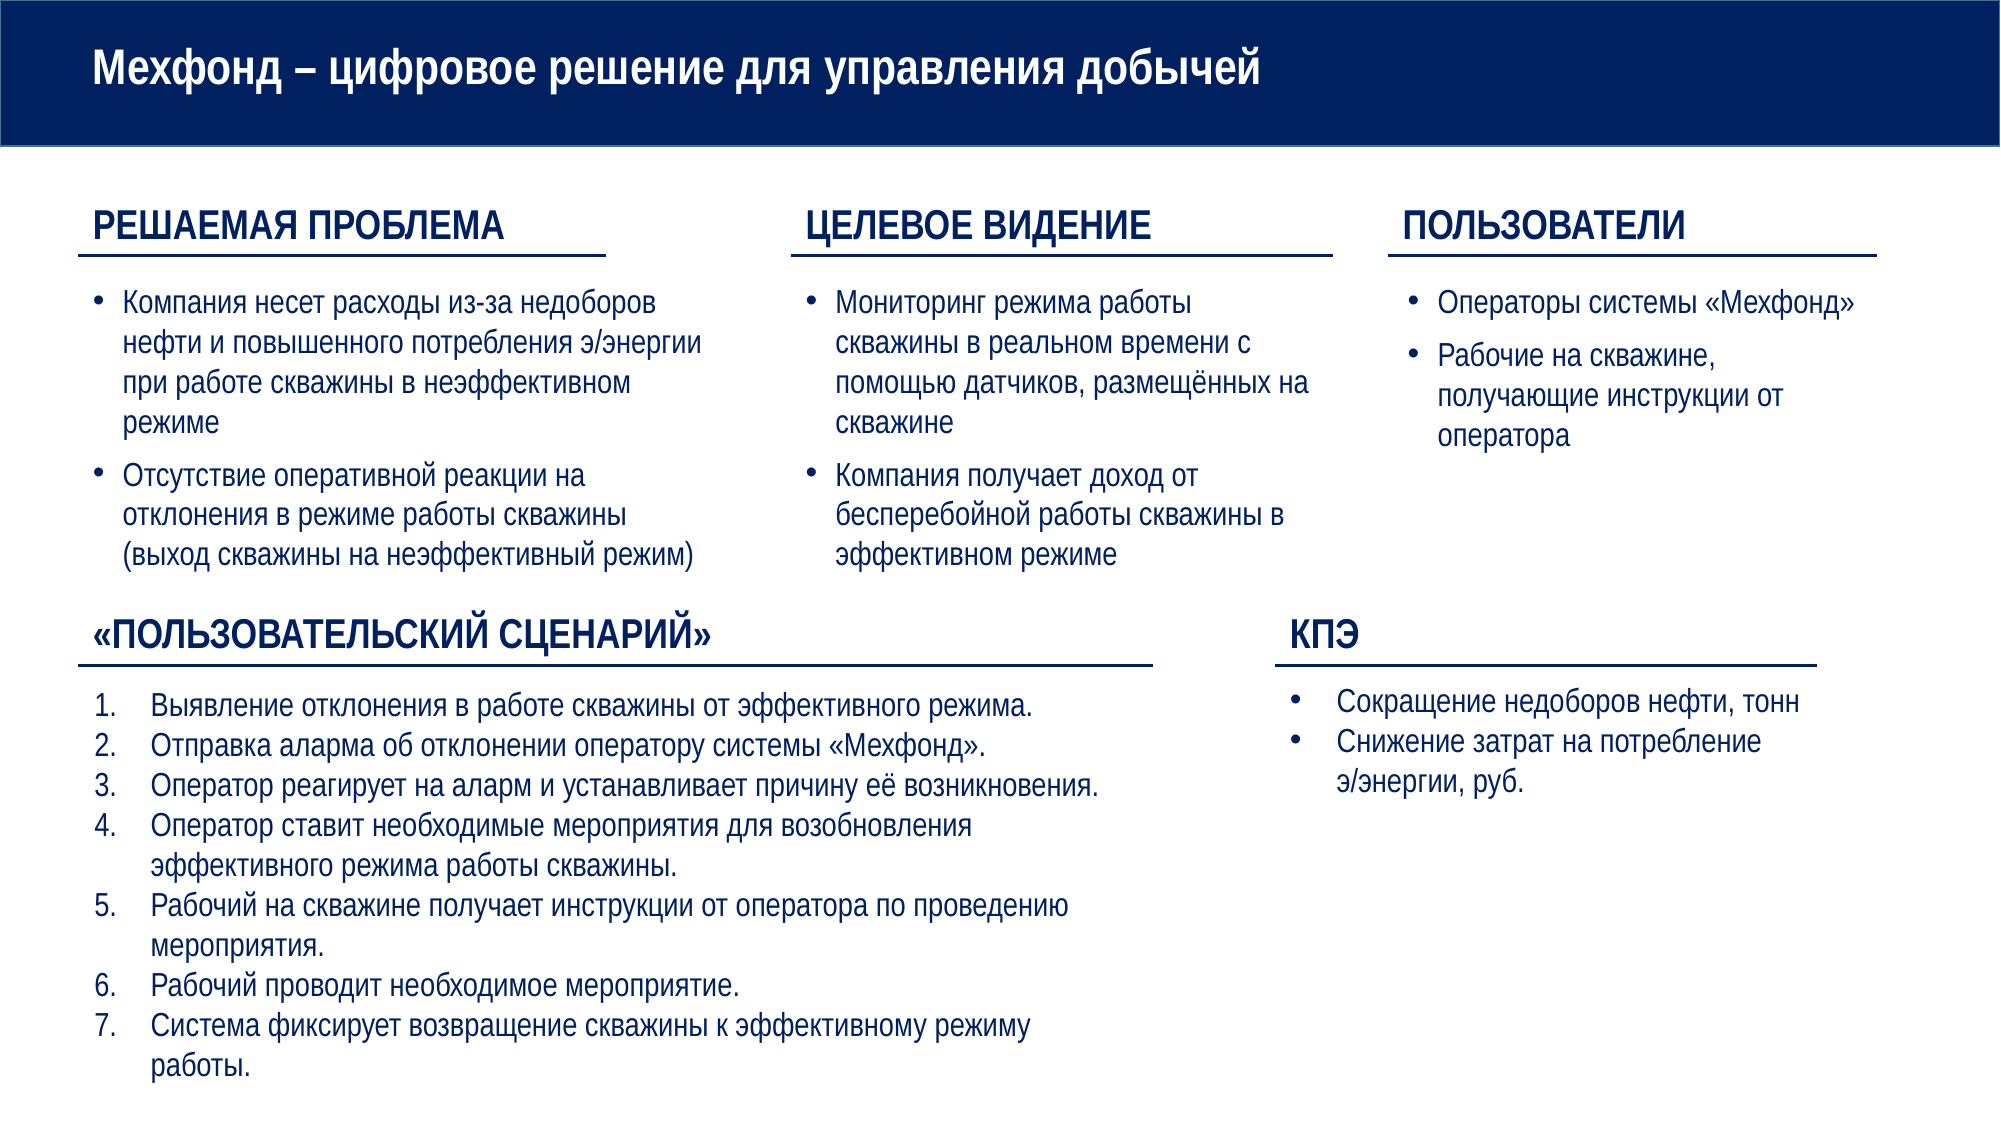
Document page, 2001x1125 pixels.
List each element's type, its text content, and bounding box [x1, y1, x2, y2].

text_box Выявление отклонения в работе скважины от эффективного режима. Отправка аларма об отклонении оператору системы «Мехфонд». Оператор реагирует на аларм и устанавливает причину её возникновения. Оператор ставит необходимые мероприятия для возобновления эффективного режима работы скважины. Рабочий на скважине получает инструкции от оператора по проведению мероприятия. Рабочий проводит необходимое мероприятие. Система фиксирует возвращение скважины к эффективному режиму работы. [79, 676, 1154, 1125]
text_box [0, 0, 2000, 147]
text_box Операторы системы «Мехфонд» Рабочие на скважине, получающие инструкции от оператора [1392, 273, 1898, 460]
text_box Сокращение недоборов нефти, тонн Снижение затрат на потребление э/энергии, руб. [1274, 671, 1883, 846]
text_box ПОЛЬЗОВАТЕЛИ [1387, 190, 1877, 254]
text_box Мониторинг режима работы скважины в реальном времени с помощью датчиков, размещённых на скважине Компания получает доход от бесперебойной работы скважины в эффективном режиме [790, 328, 1333, 580]
text_box «ПОЛЬЗОВАТЕЛЬСКИЙ СЦЕНАРИЙ» [78, 599, 799, 664]
text_box КПЭ [1275, 599, 1839, 665]
text_box Мехфонд – цифровое решение для управления добычей [78, 27, 1710, 103]
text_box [790, 190, 1366, 328]
text_box Компания несет расходы из-за недоборов нефти и повышенного потребления э/энергии при работе скважины в неэффективном режиме Отсутствие оперативной реакции на отклонения в режиме работы скважины (выход скважины на неэффективный режим) [78, 273, 731, 580]
text_box РЕШАЕМАЯ ПРОБЛЕМА [78, 190, 568, 254]
